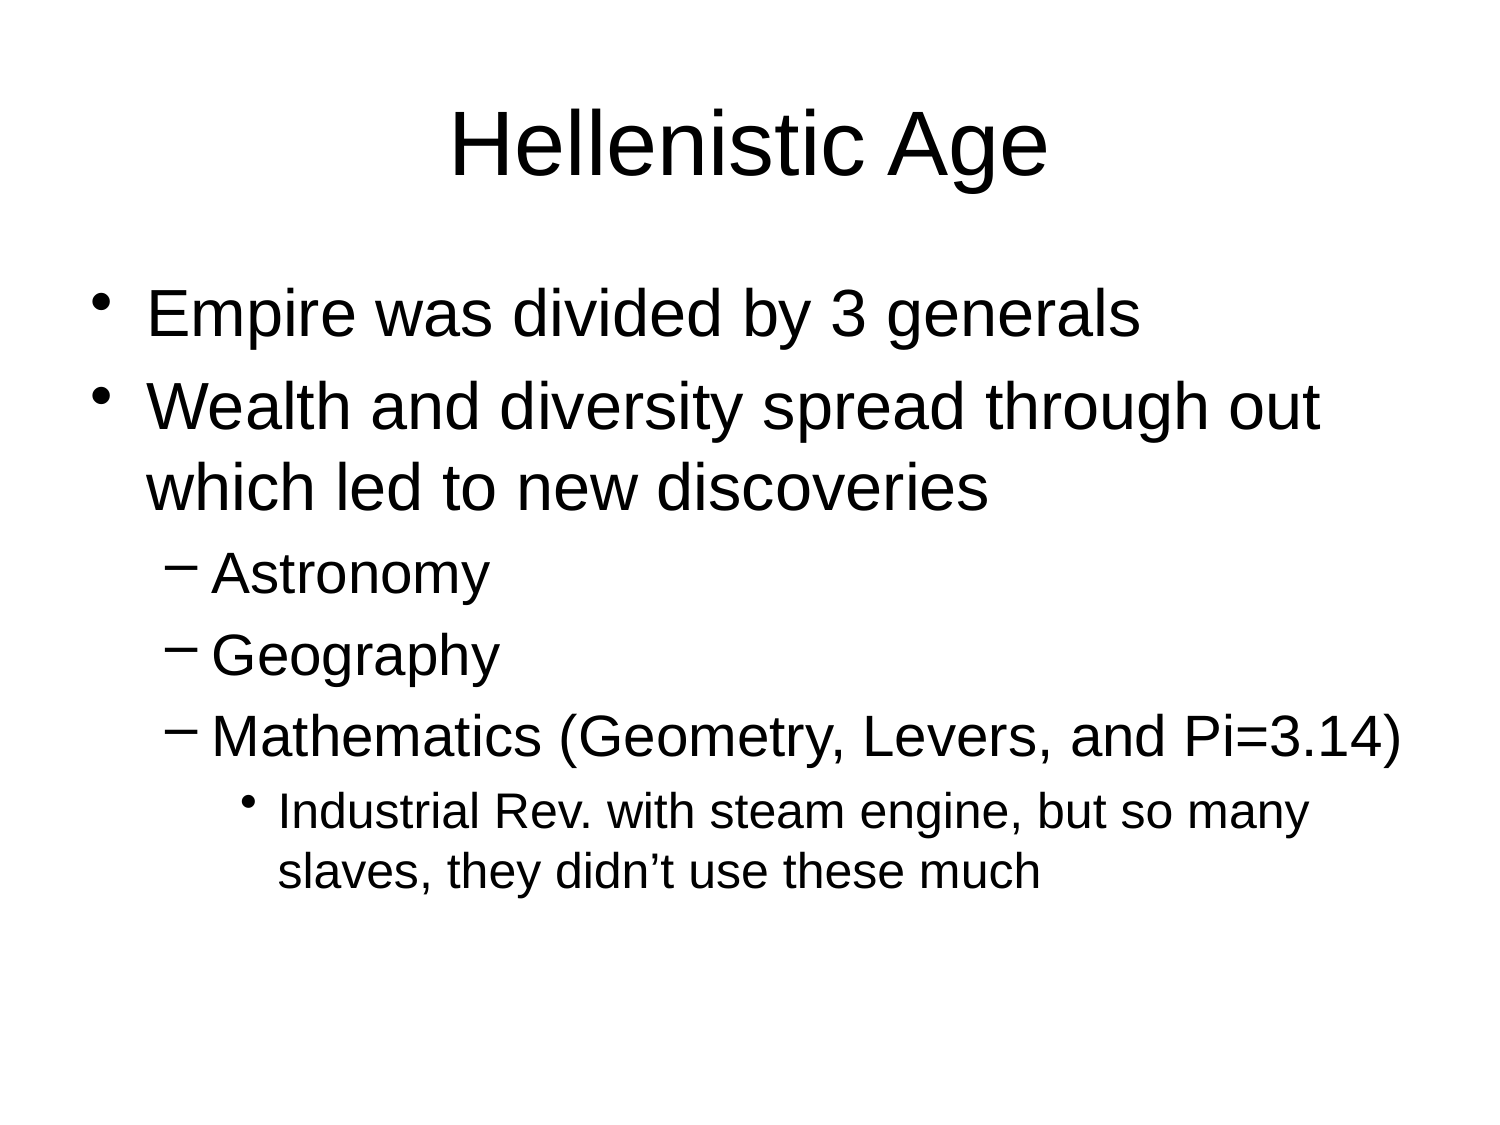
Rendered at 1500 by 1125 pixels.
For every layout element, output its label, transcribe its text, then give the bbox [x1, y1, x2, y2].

title Hellenistic Age [75, 45, 1425, 233]
list Empire was divided by 3 generals Wealth and diversity spread through out which led to new discoveries Astronomy Geography Mathematics (Geometry, Levers, and Pi=3.14) Industrial Rev. with steam engine, but so many slaves, they didn’t use these much [75, 262, 1425, 1005]
